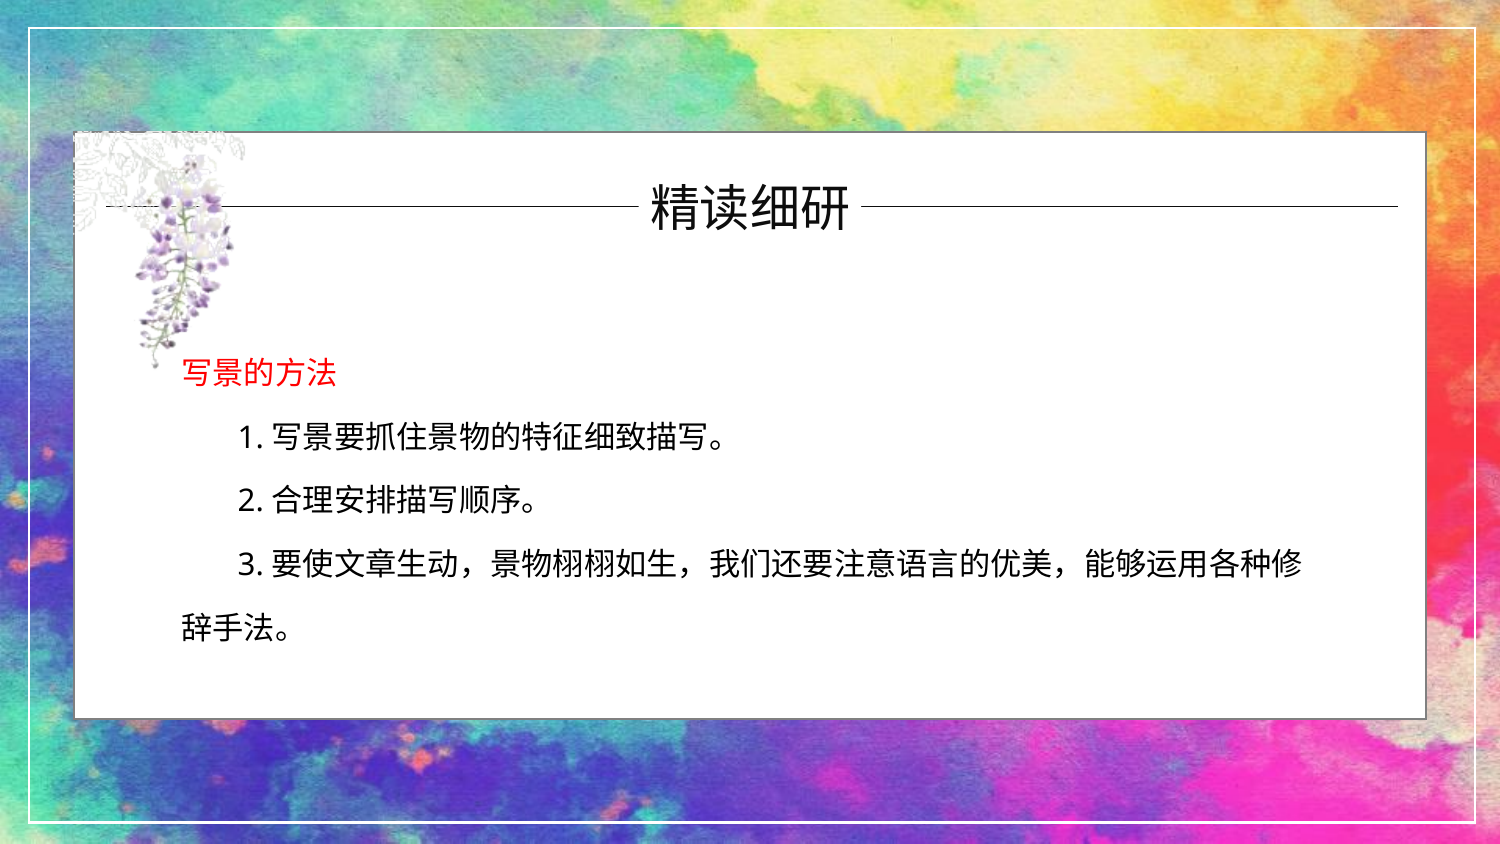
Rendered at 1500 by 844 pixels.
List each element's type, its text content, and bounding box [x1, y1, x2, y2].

text_box 精读细研 [638, 171, 862, 206]
text_box 写景的方法 1.写景要抓住景物的特征细致描写。 2.合理安排描写顺序。 3.要使文章生动，景物栩栩如生，我们还要注意语言的优美，能够运用各种修辞手法。 [170, 321, 1330, 651]
text_box 精读细研 [638, 207, 862, 243]
text_box [28, 27, 1476, 824]
picture [0, 0, 1500, 844]
